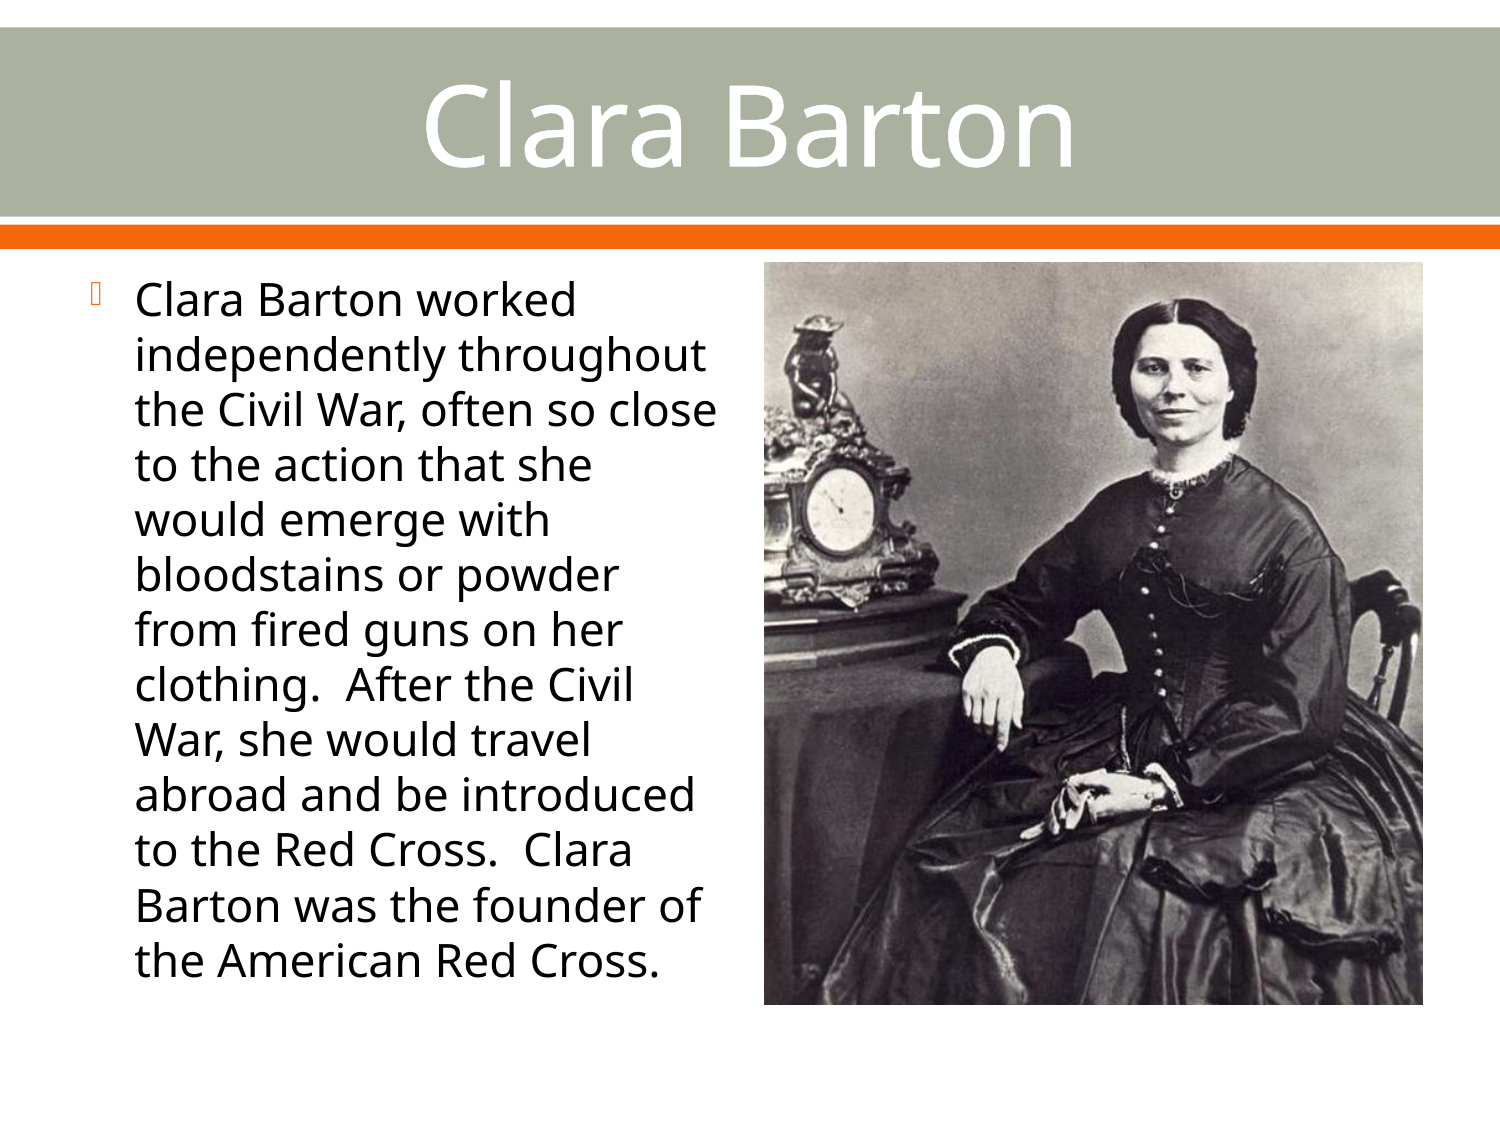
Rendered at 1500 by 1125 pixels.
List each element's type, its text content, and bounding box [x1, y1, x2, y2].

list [764, 262, 1424, 1006]
list Clara Barton worked independently throughout the Civil War, often so close to the action that she would emerge with bloodstains or powder from fired guns on her clothing. After the Civil War, she would travel abroad and be introduced to the Red Cross. Clara Barton was the founder of the American Red Cross. [75, 262, 738, 1005]
title Clara Barton [75, 29, 1425, 213]
